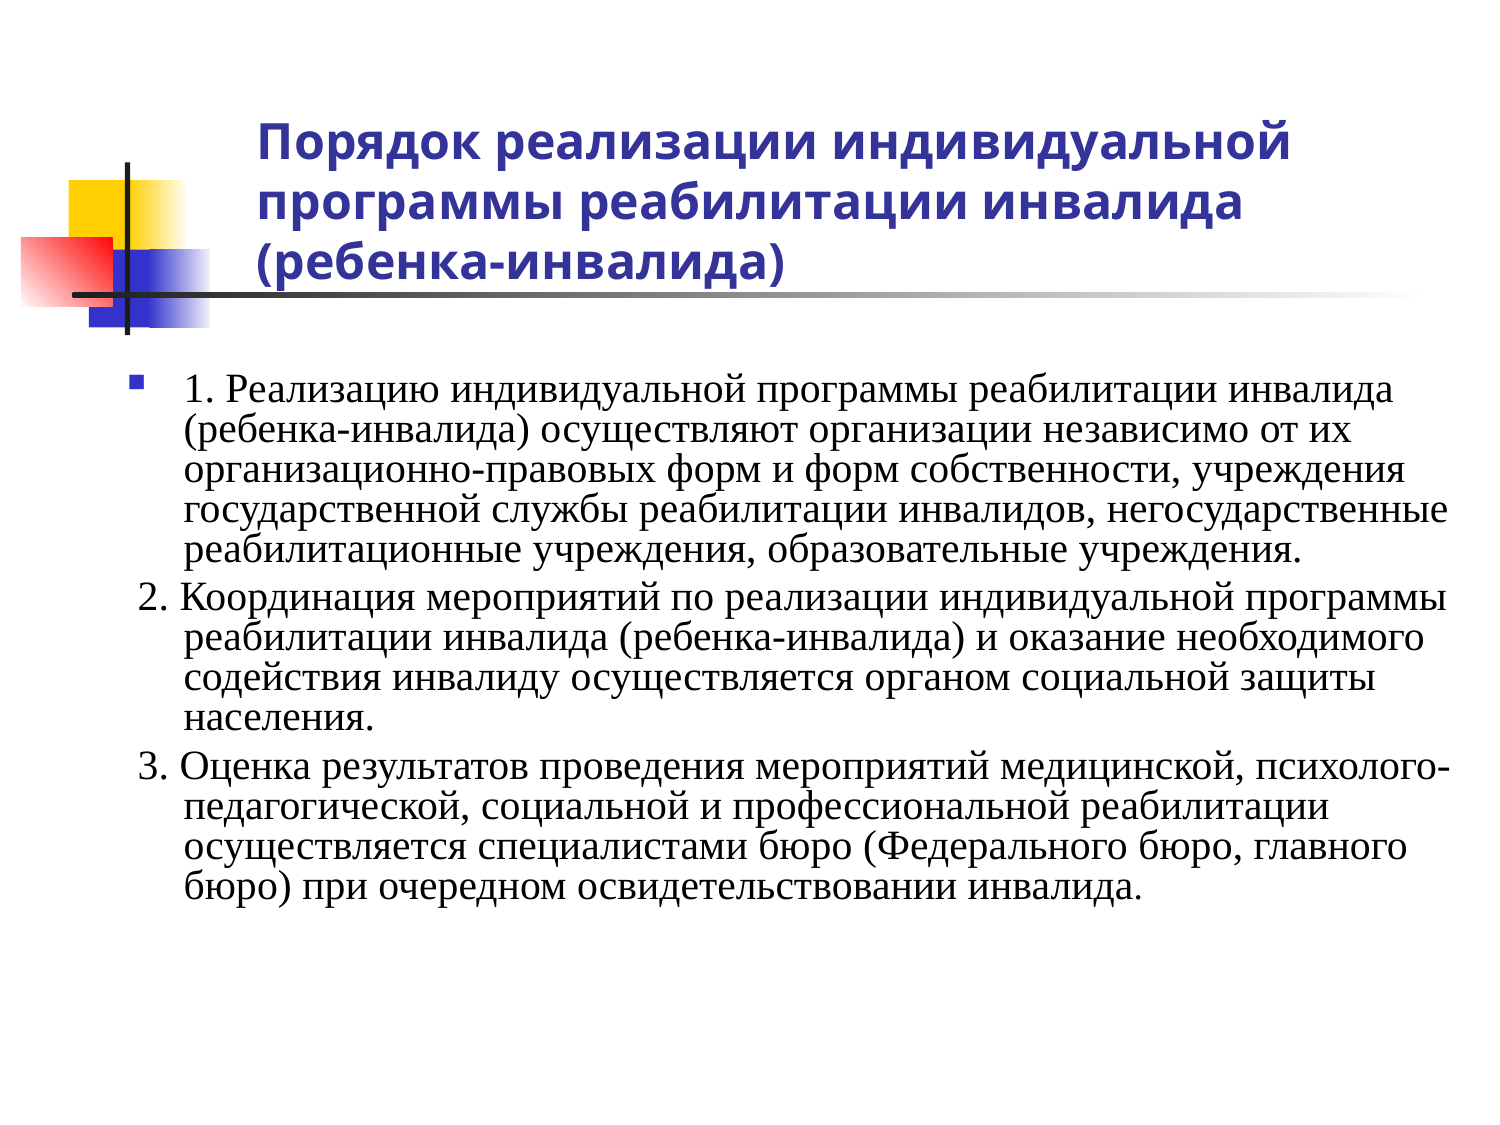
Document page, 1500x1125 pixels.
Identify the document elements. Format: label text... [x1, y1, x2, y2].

text_box Порядок реализации индивидуальной программы реабилитации инвалида (ребенка-инвалида) [242, 101, 1376, 297]
list 1. Реализацию индивидуальной программы реабилитации инвалида (ребенка-инвалида) осуществляют организации независимо от их организационно-правовых форм и форм собственности, учреждения государственной службы реабилитации инвалидов, негосударственные реабилитационные учреждения, образовательные учреждения. 2. Координация мероприятий по реализации индивидуальной программы реабилитации инвалида (ребенка-инвалида) и оказание необходимого содействия инвалиду осуществляется органом социальной защиты населения. 3. Оценка результатов проведения мероприятий медицинской, психолого-педагогической, социальной и профессиональной реабилитации осуществляется специалистами бюро (Федерального бюро, главного бюро) при очередном освидетельствовании инвалида. [111, 330, 1470, 988]
title [188, 34, 1468, 276]
